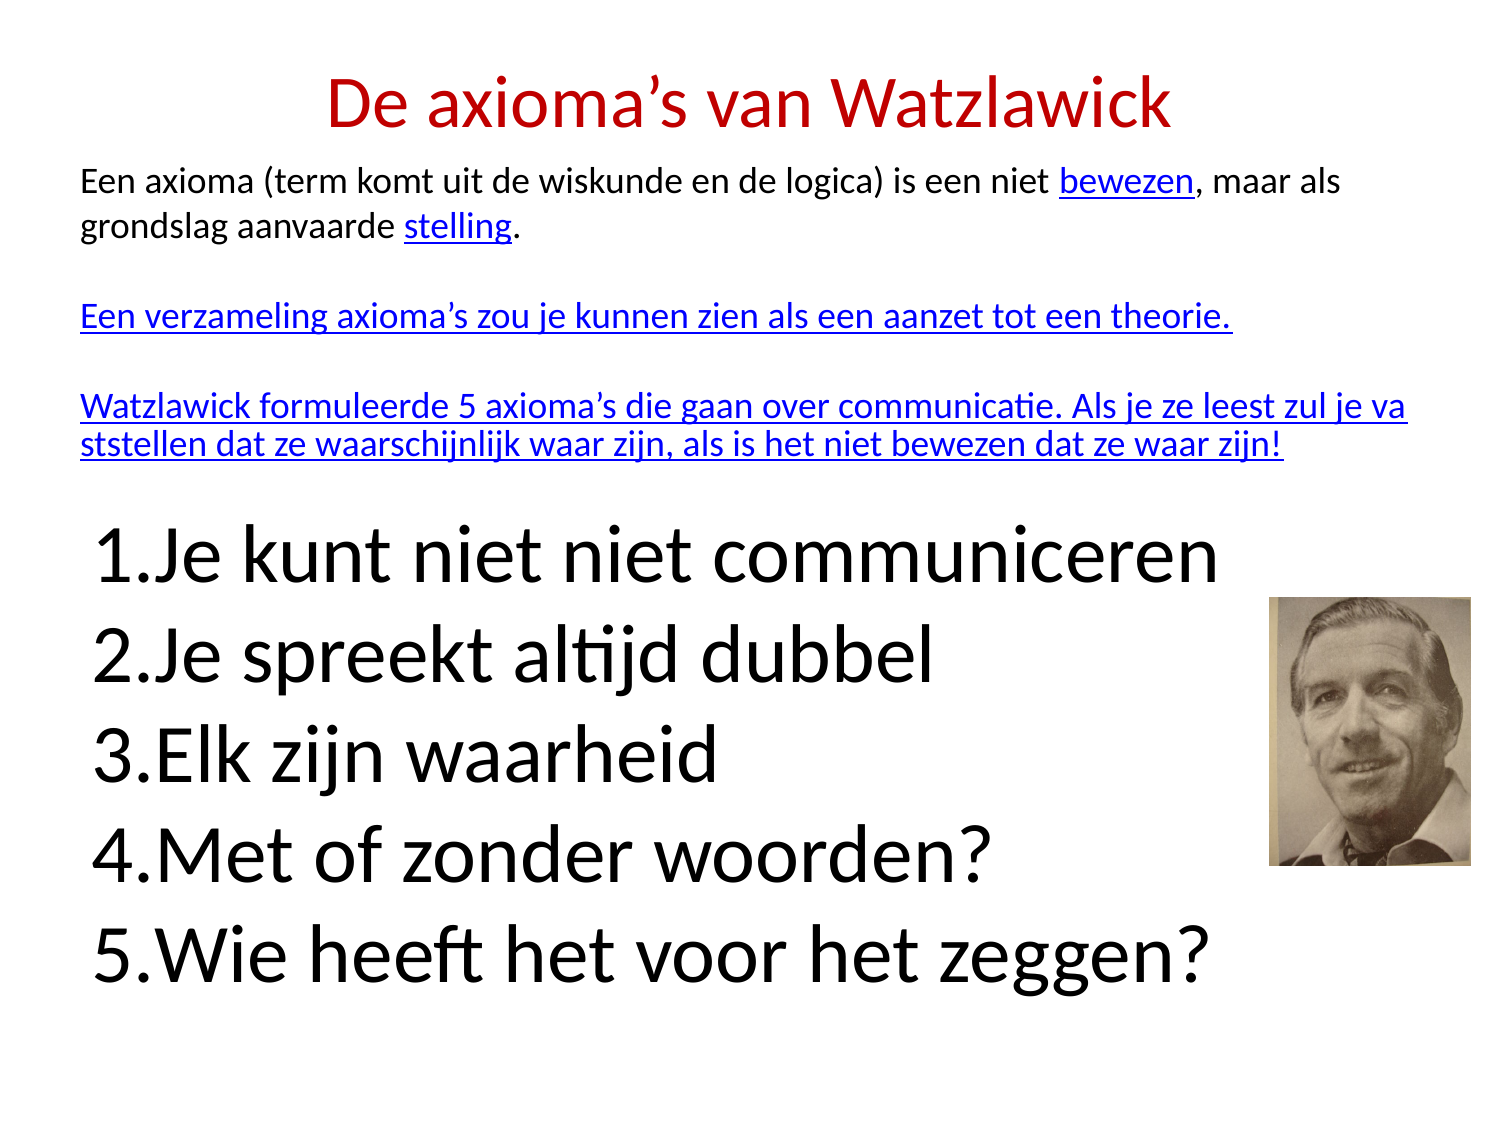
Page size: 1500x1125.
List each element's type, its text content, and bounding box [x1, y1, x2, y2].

picture [1269, 597, 1471, 866]
title De axioma’s van Watzlawick [75, 45, 1425, 233]
text_box Een axioma (term komt uit de wiskunde en de logica) is een niet bewezen, maar als grondslag aanvaarde stelling. Een verzameling axioma’s zou je kunnen zien als een aanzet tot een theorie. Watzlawick formuleerde 5 axioma’s die gaan over communicatie. Als je ze leest zul je vaststellen dat ze waarschijnlijk waar zijn, als is het niet bewezen dat ze waar zijn! [64, 148, 1424, 479]
text_box Je kunt niet niet communiceren Je spreekt altijd dubbel Elk zijn waarheid Met of zonder woorden? Wie heeft het voor het zeggen? [76, 491, 1306, 1007]
